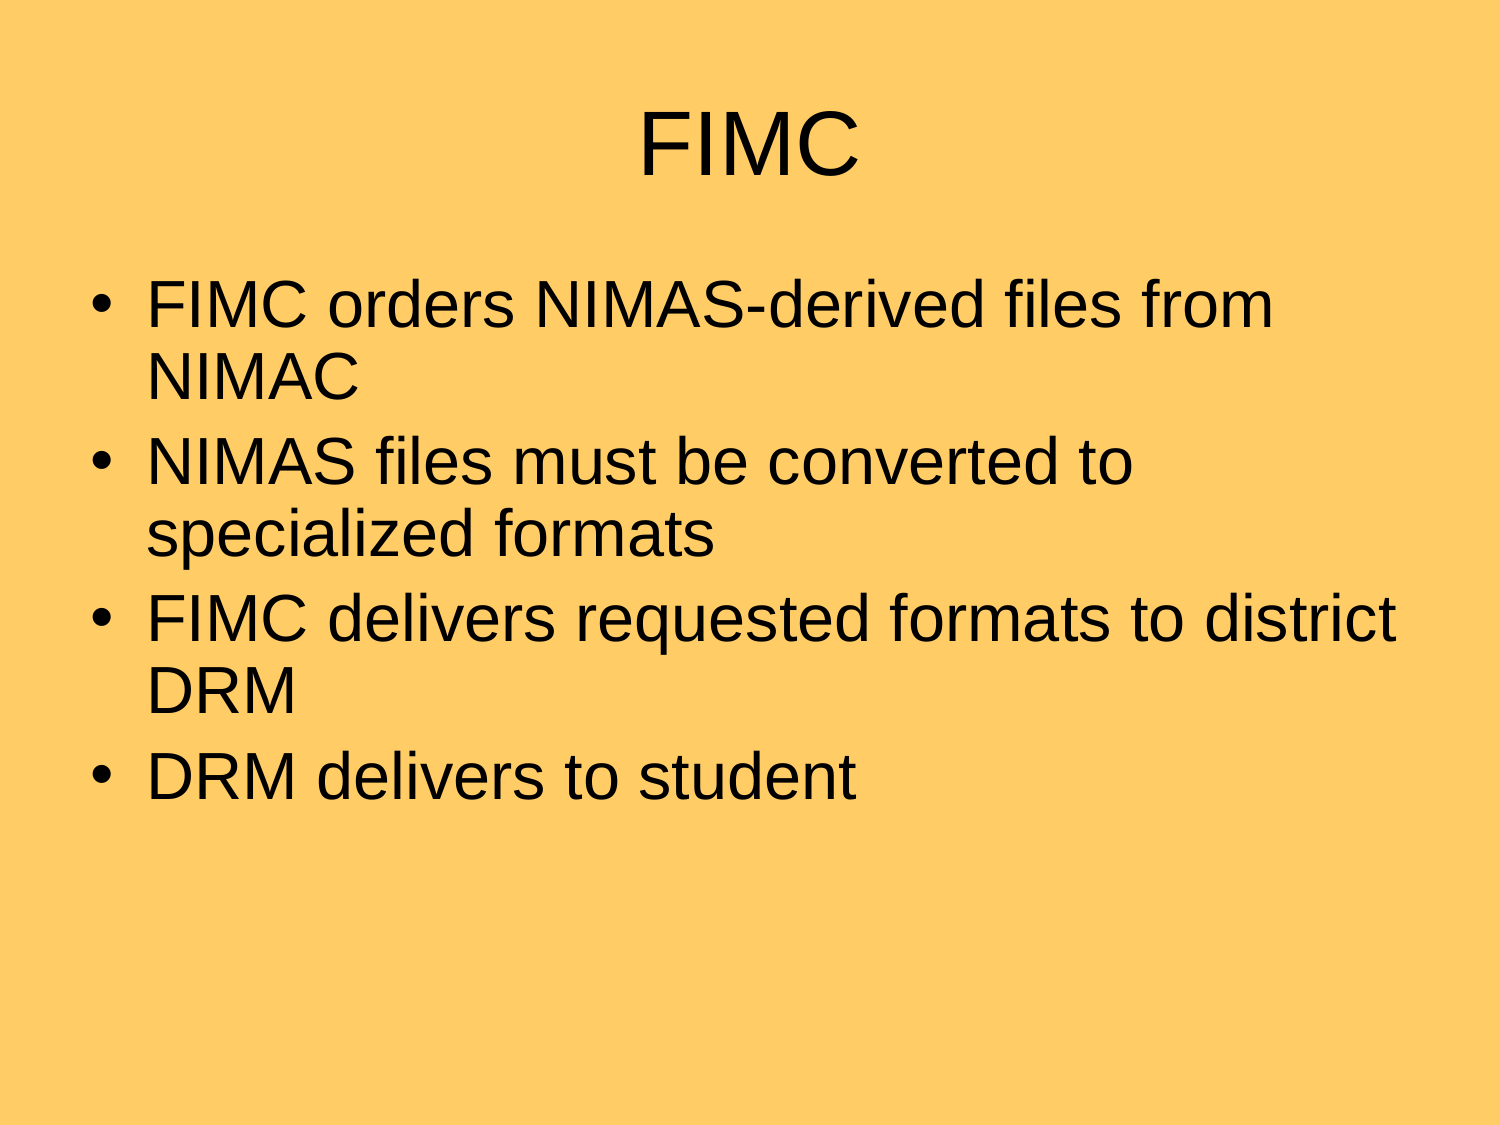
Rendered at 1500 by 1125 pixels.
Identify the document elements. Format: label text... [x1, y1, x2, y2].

title FIMC [74, 44, 1426, 233]
list FIMC orders NIMAS-derived files from NIMAC NIMAS files must be converted to specialized formats FIMC delivers requested formats to district DRM DRM delivers to student [74, 262, 1426, 1006]
